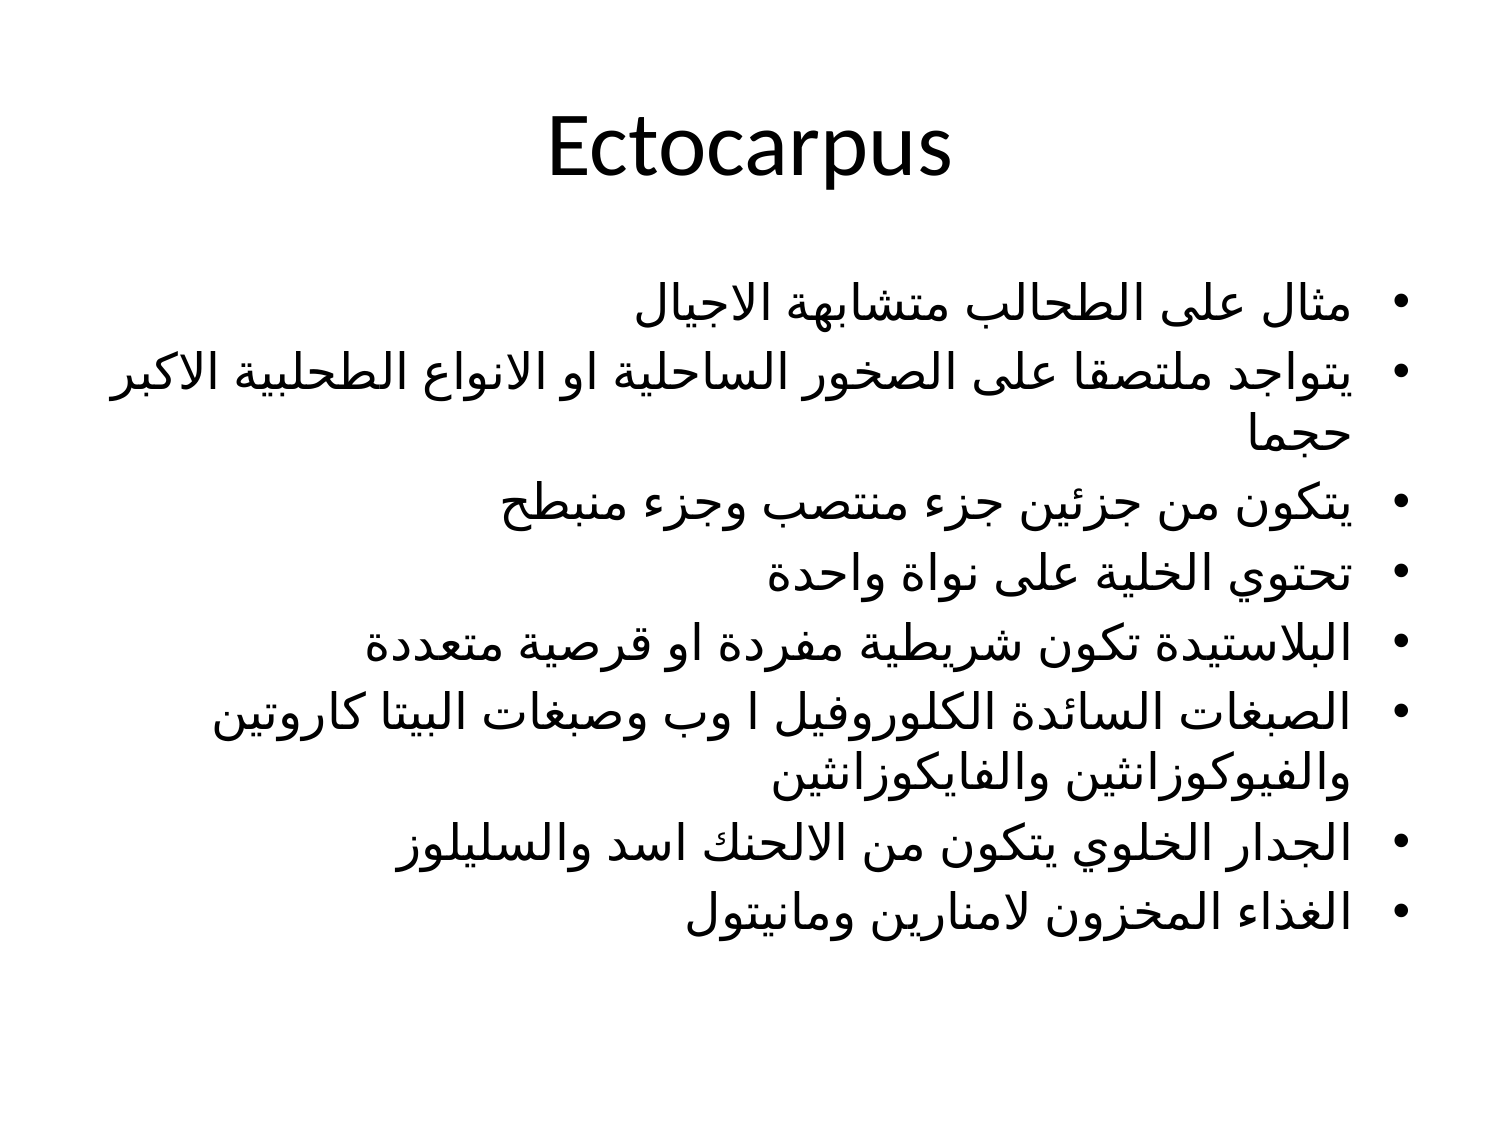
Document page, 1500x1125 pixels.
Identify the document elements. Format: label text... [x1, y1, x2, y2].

list مثال على الطحالب متشابهة الاجيال يتواجد ملتصقا على الصخور الساحلية او الانواع الطحلبية الاكبر حجما يتكون من جزئين جزء منتصب وجزء منبطح تحتوي الخلية على نواة واحدة البلاستيدة تكون شريطية مفردة او قرصية متعددة الصبغات السائدة الكلوروفيل ا وب وصبغات البيتا كاروتين والفيوكوزانثين والفايكوزانثين الجدار الخلوي يتكون من الالحنك اسد والسليلوز الغذاء المخزون لامنارين ومانيتول [75, 262, 1425, 1005]
title Ectocarpus [75, 45, 1425, 233]
